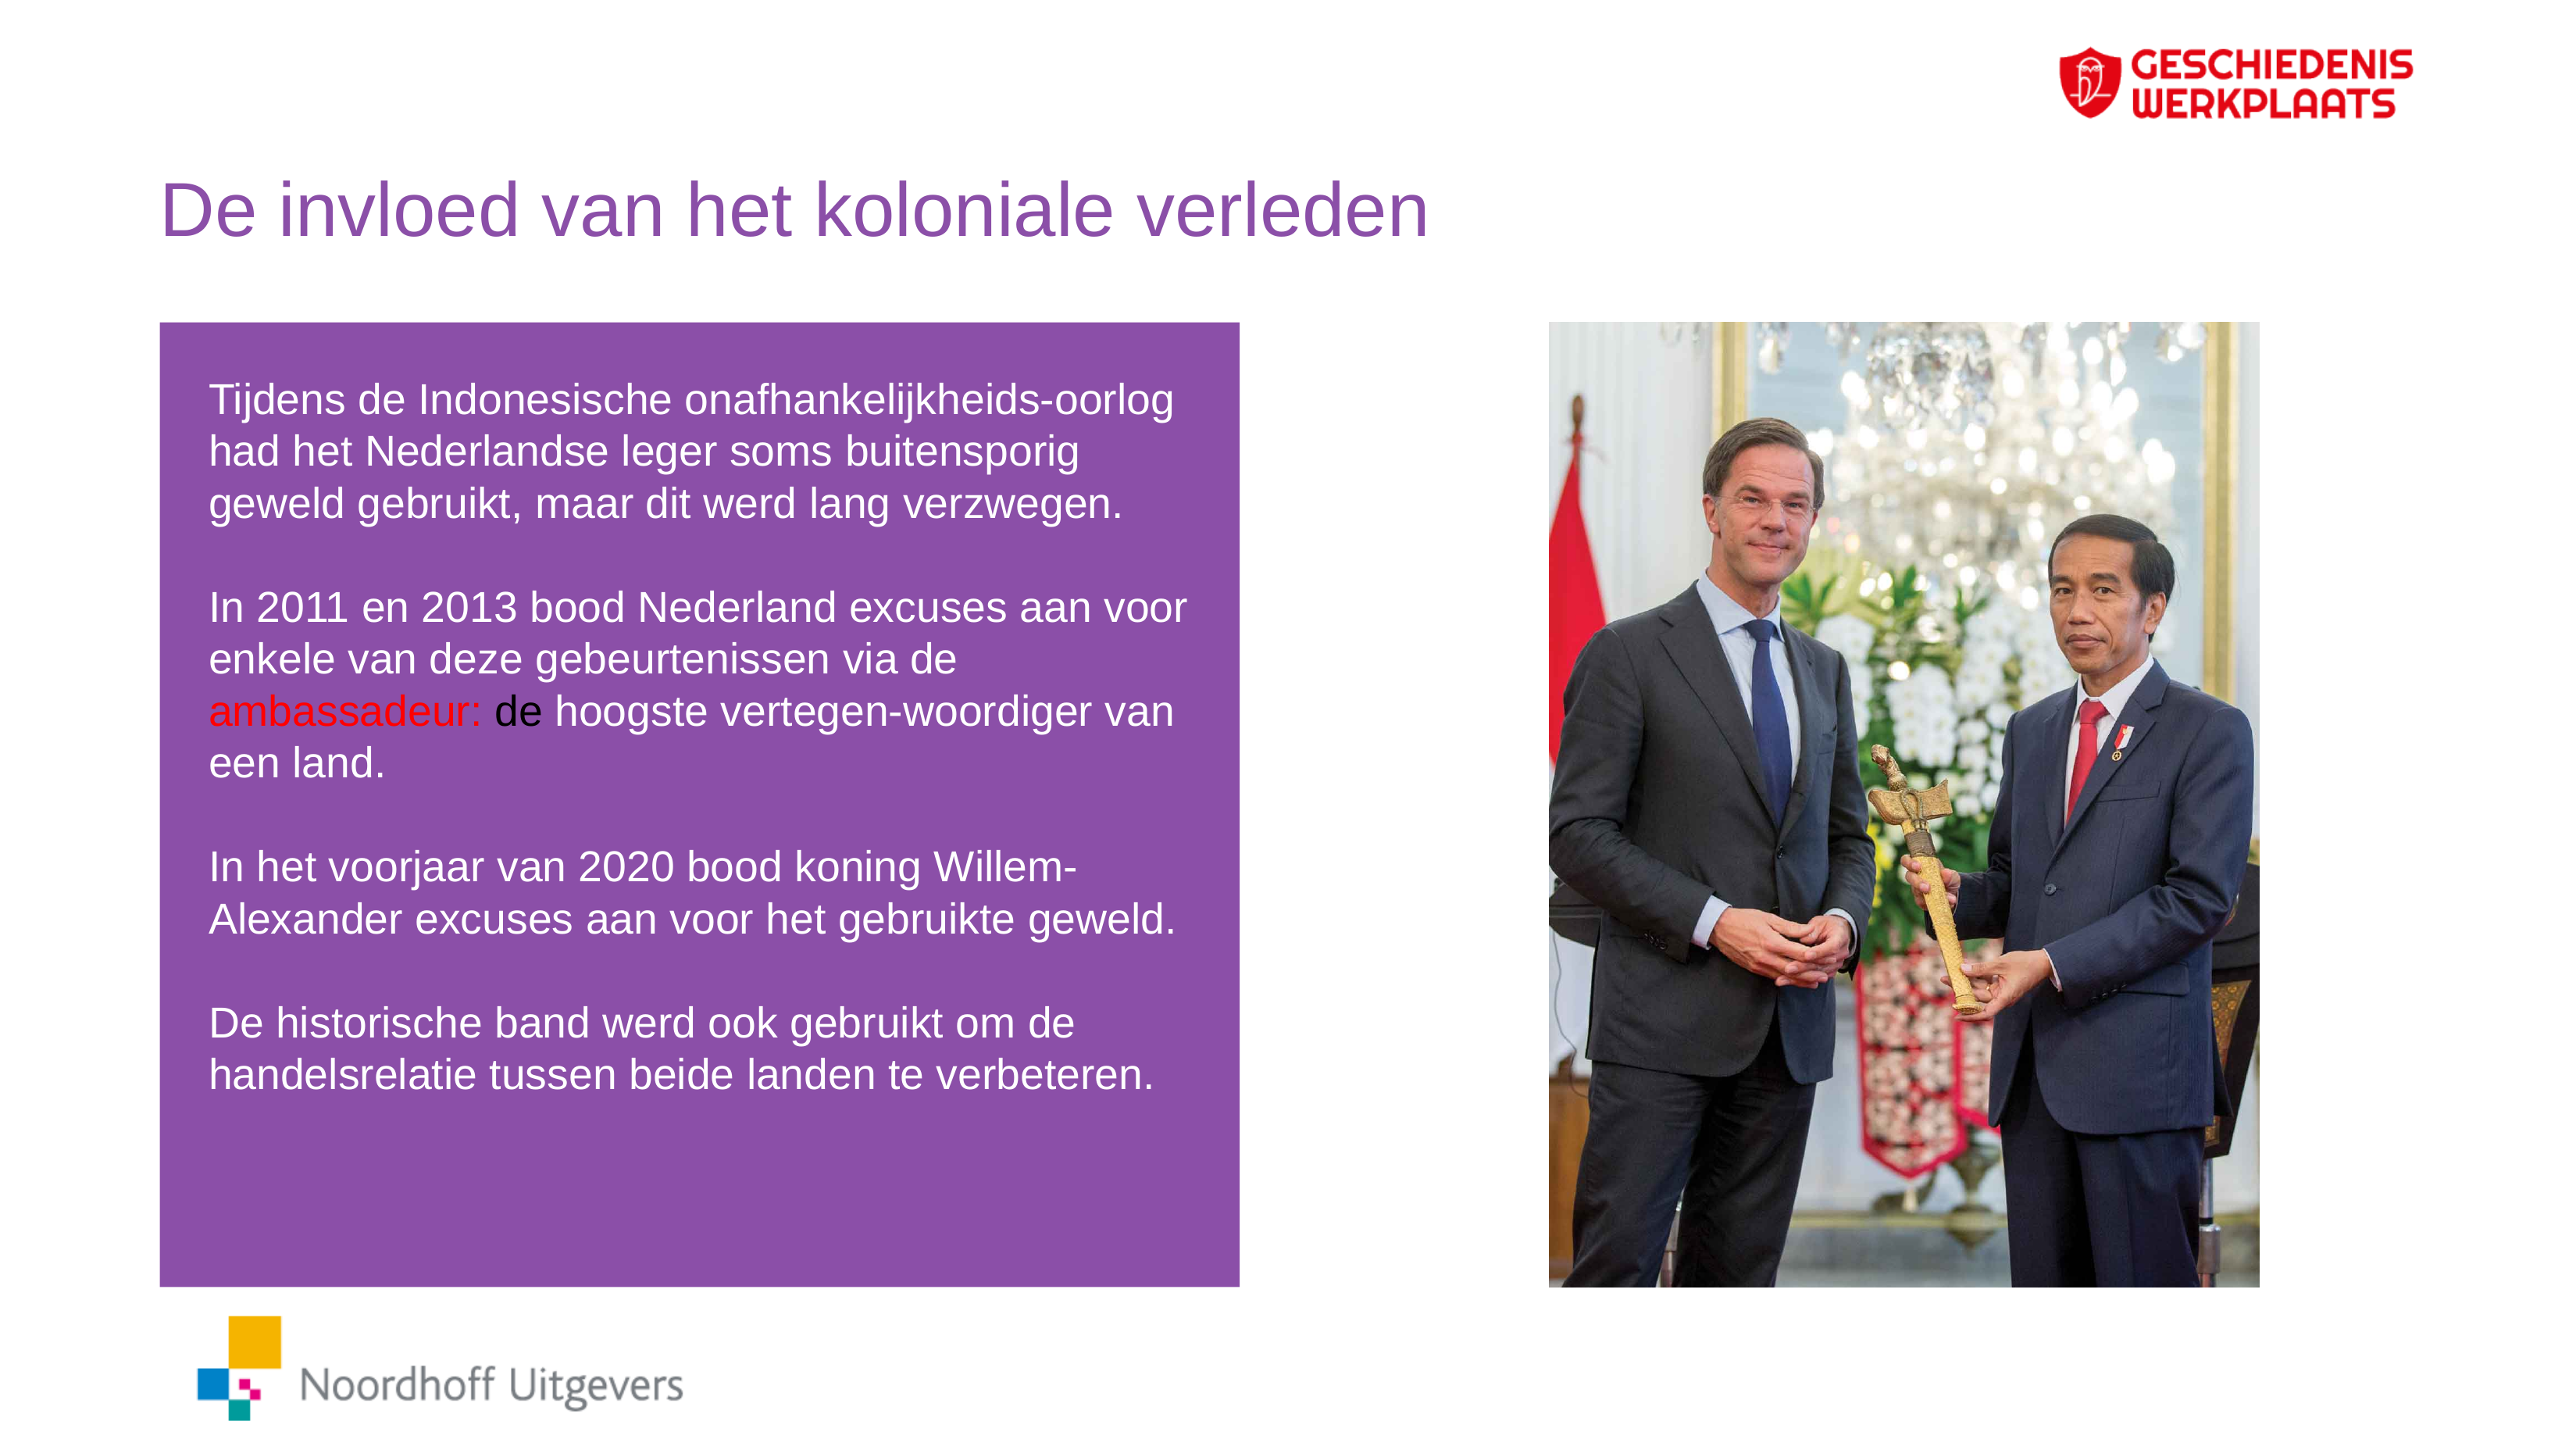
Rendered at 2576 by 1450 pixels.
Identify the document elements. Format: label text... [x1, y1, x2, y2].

title De invloed van het koloniale verleden [159, 159, 2416, 266]
picture [159, 1288, 802, 1449]
list Tijdens de Indonesische onafhankelijkheids-oorlog had het Nederlandse leger soms buitensporig geweld gebruikt, maar dit werd lang verzwegen. In 2011 en 2013 bood Nederland excuses aan voor enkele van deze gebeurtenissen via de ambassadeur: de hoogste vertegen-woordiger van een land. In het voorjaar van 2020 bood koning Willem-Alexander excuses aan voor het gebruikte geweld. De historische band werd ook gebruikt om de handelsrelatie tussen beide landen te verbeteren. [159, 322, 1240, 1288]
picture [1549, 322, 2260, 1288]
picture [1610, 0, 2576, 161]
